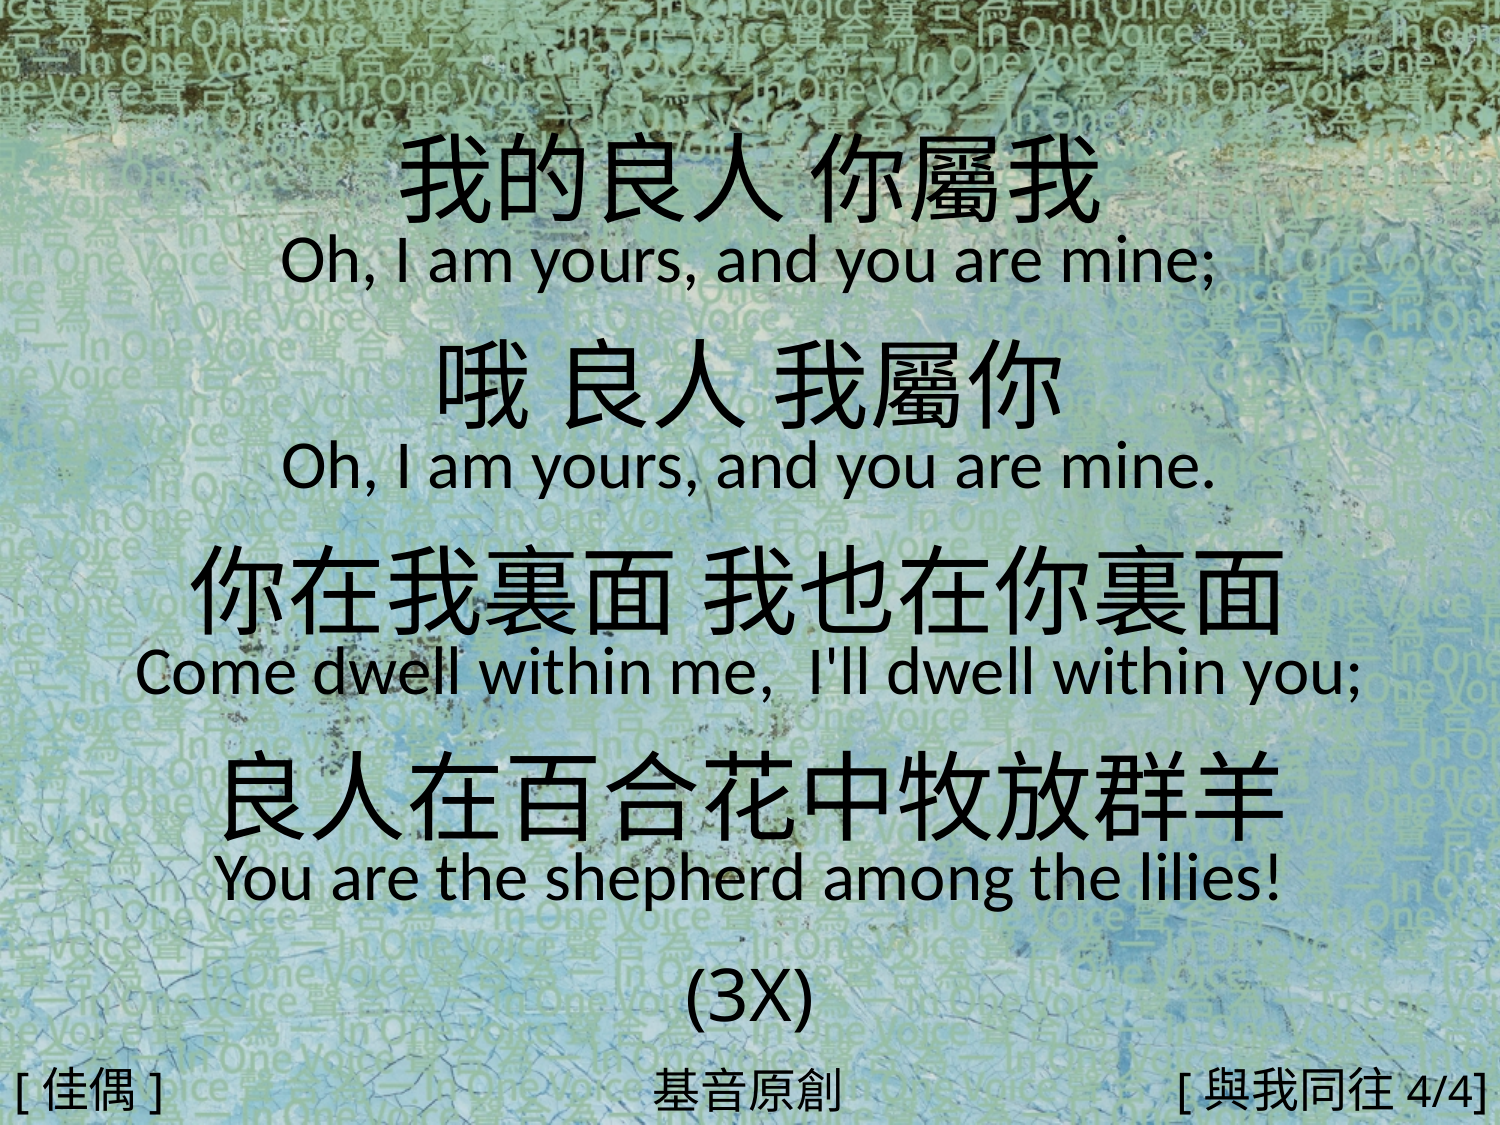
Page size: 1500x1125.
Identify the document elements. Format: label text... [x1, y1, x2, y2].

text_box [與我同往4/4] [933, 1052, 1500, 1125]
picture [0, 0, 1500, 137]
picture [0, 900, 1500, 1053]
subtitle 基音原創 [0, 1053, 1498, 1125]
text_box 我的良人 你屬我 Oh, I am yours, and you are mine; 哦 良人 我屬你 Oh, I am yours, and you are mine. 你在我裏面 我也在你裏面 Come dwell within me, I'll dwell within you; 良人在百合花中牧放群羊 You are the shepherd among the lilies! (3X) [0, 137, 1500, 900]
